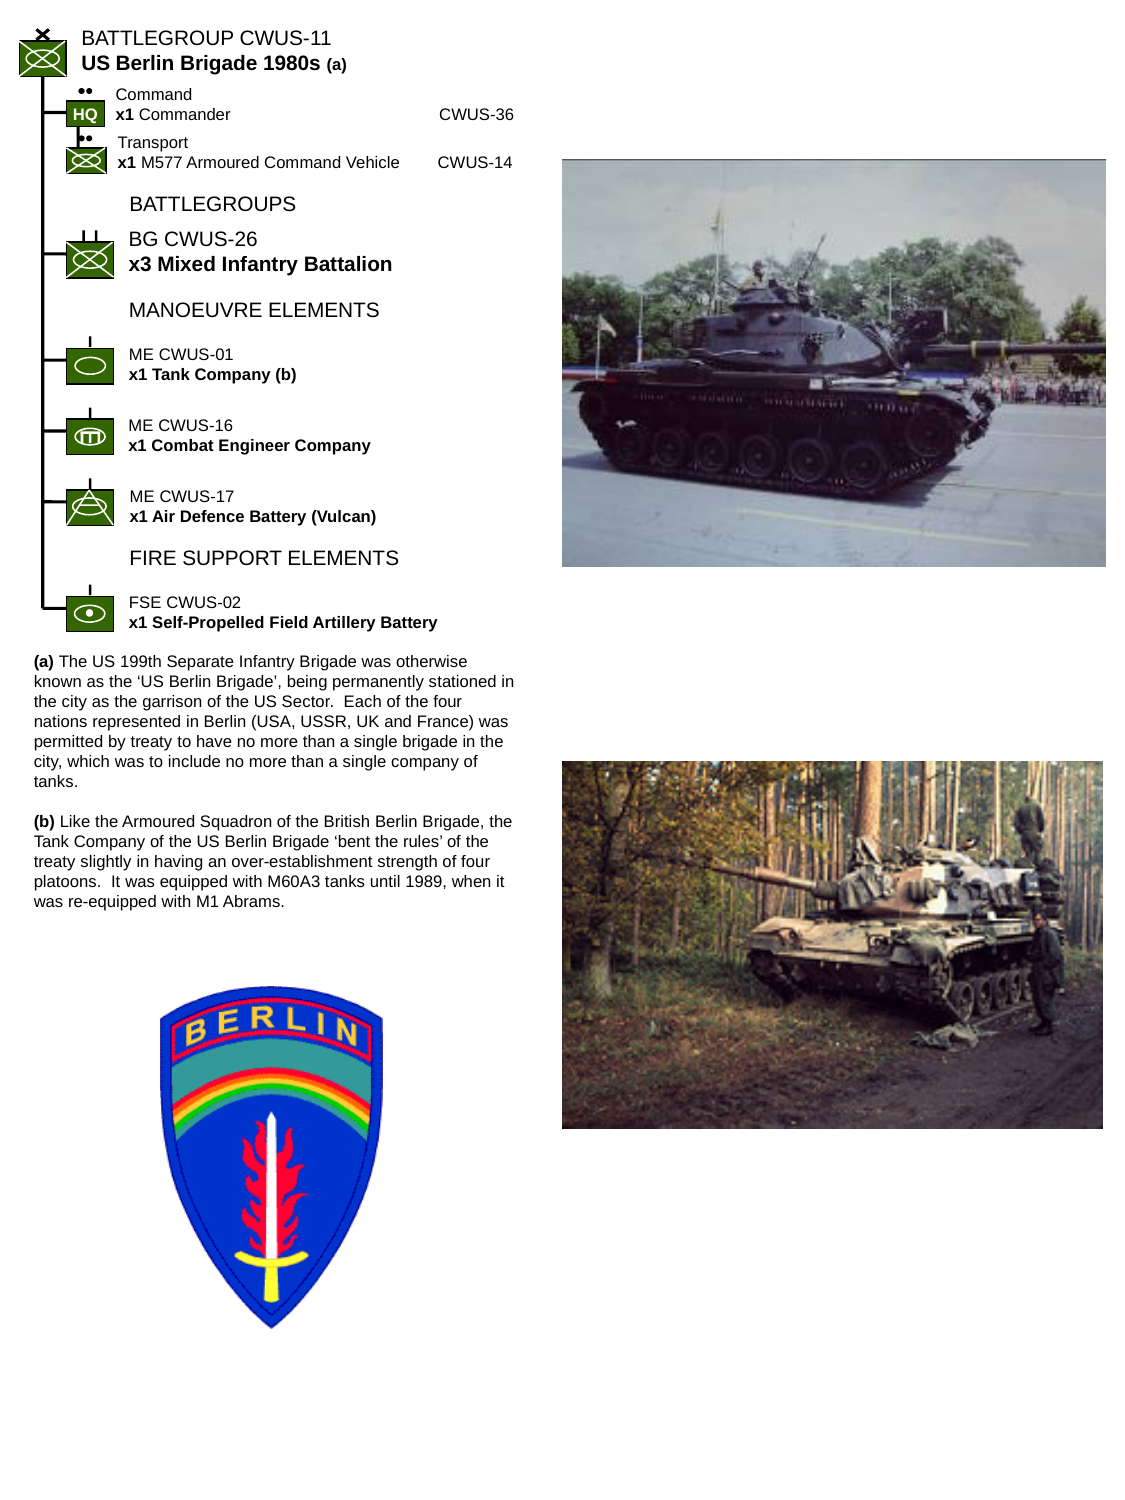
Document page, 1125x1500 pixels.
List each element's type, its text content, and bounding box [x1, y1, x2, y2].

text_box ME CWUS-16 x1 Combat Engineer Company [113, 407, 387, 463]
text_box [36, 29, 49, 40]
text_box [79, 136, 92, 141]
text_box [66, 100, 105, 127]
picture [562, 159, 1106, 567]
text_box (a) The US 199th Separate Infantry Brigade was otherwise known as the ‘US Berlin Brigade’, being permanently stationed in the city as the garrison of the US Sector. Each of the four nations represented in Berlin (USA, USSR, UK and France) was permitted by treaty to have no more than a single brigade in the city, which was to include no more than a single company of tanks. (b) Like the Armoured Squadron of the British Berlin Brigade, the Tank Company of the US Berlin Brigade ‘bent the rules’ of the treaty slightly in having an over-establishment strength of four platoons. It was equipped with M60A3 tanks until 1989, when it was re-equipped with M1 Abrams. [18, 643, 531, 918]
text_box ME CWUS-01 x1 Tank Company (b) [114, 336, 312, 392]
text_box BG CWUS-26 x3 Mixed Infantry Battalion [113, 218, 408, 284]
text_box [66, 242, 114, 278]
text_box ME CWUS-17 x1 Air Defence Battery (Vulcan) [114, 478, 392, 533]
text_box FIRE SUPPORT ELEMENTS [114, 537, 414, 578]
text_box BATTLEGROUP CWUS-11 US Berlin Brigade 1980s (a) [66, 17, 362, 83]
picture [160, 986, 383, 1329]
picture [562, 761, 1103, 1129]
text_box Command x1 Commander CWUS-36 [100, 76, 530, 132]
text_box MANOEUVRE ELEMENTS [114, 289, 395, 329]
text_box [83, 230, 97, 241]
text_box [66, 596, 114, 632]
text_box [66, 419, 114, 455]
text_box BATTLEGROUPS [114, 183, 312, 218]
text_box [18, 41, 67, 77]
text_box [66, 490, 114, 526]
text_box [66, 348, 114, 384]
text_box Transport x1 M577 Armoured Command Vehicle CWUS-14 [102, 124, 529, 179]
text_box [66, 147, 106, 174]
text_box FSE CWUS-02 x1 Self-Propelled Field Artillery Battery [114, 584, 454, 640]
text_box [79, 88, 92, 94]
